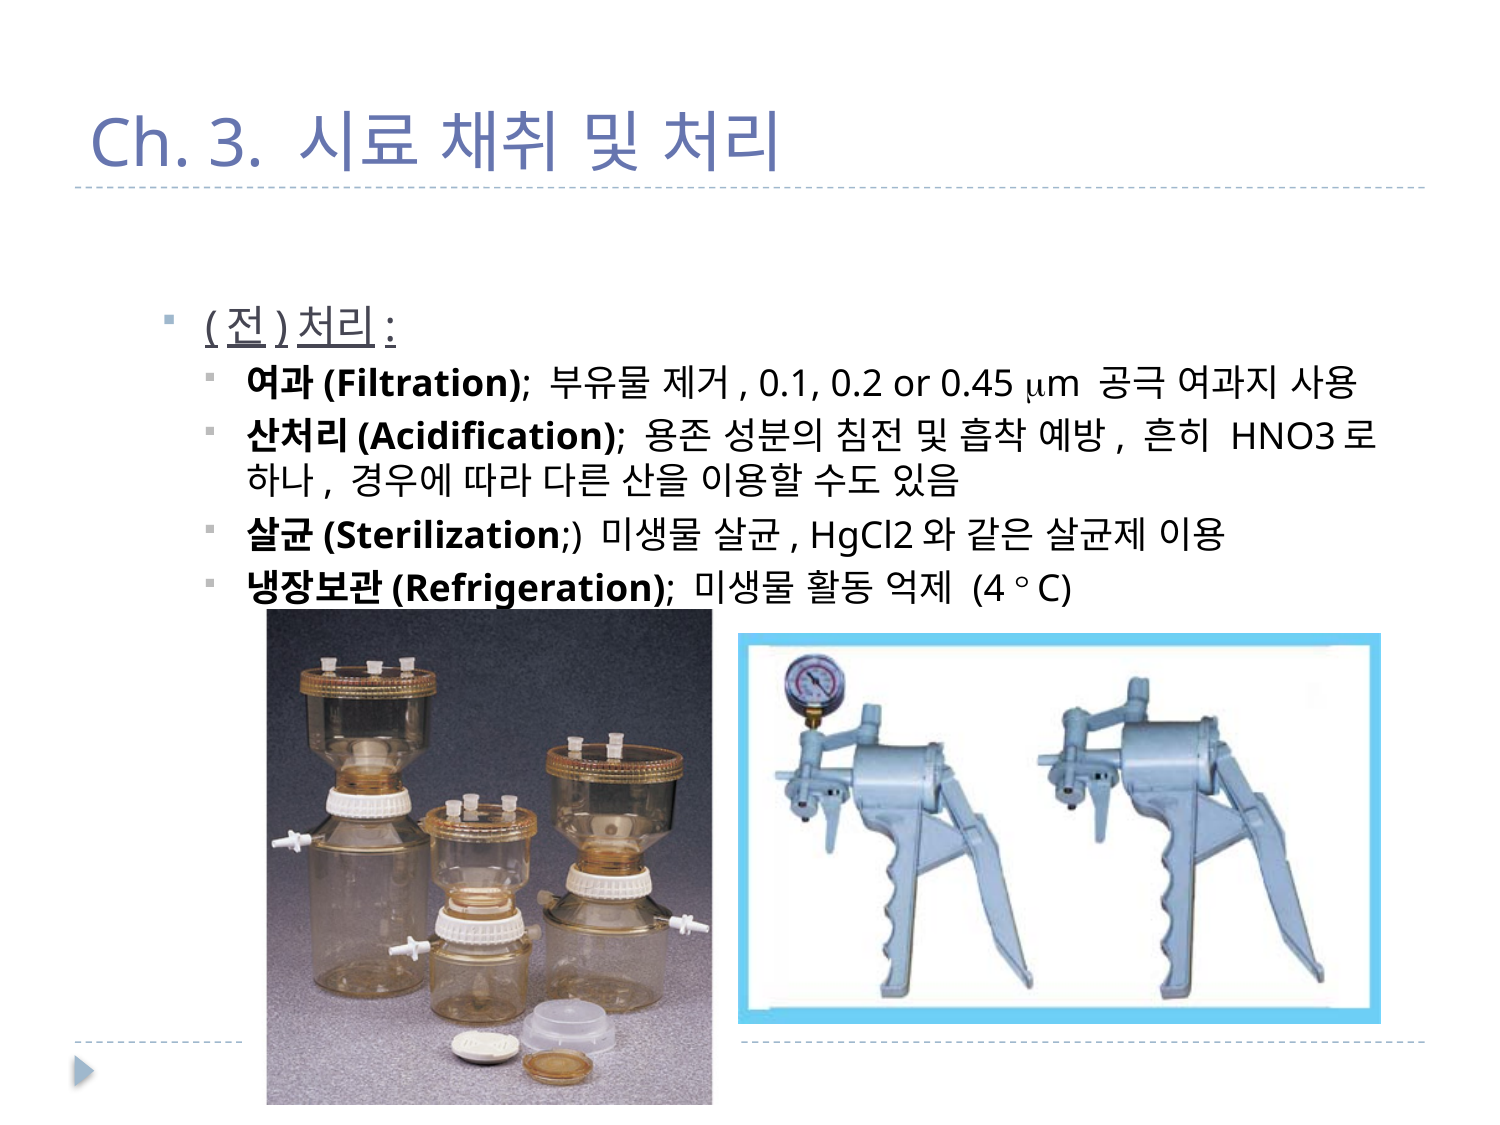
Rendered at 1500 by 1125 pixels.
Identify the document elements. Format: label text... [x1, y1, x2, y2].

list (전)처리: 여과(Filtration); 부유물 제거, 0.1, 0.2 or 0.45 mm 공극 여과지 사용 산처리(Acidification); 용존 성분의 침전 및 흡착 예방, 흔히 HNO3로 하나, 경우에 따라 다른 산을 이용할 수도 있음 살균(Sterilization;) 미생물 살균, HgCl2와 같은 살균제 이용 냉장보관(Refrigeration); 미생물 활동 억제 (4ㅇC) [75, 291, 1425, 622]
title Ch. 3. 시료 채취 및 처리 [75, 24, 1425, 188]
picture [241, 609, 1381, 1105]
